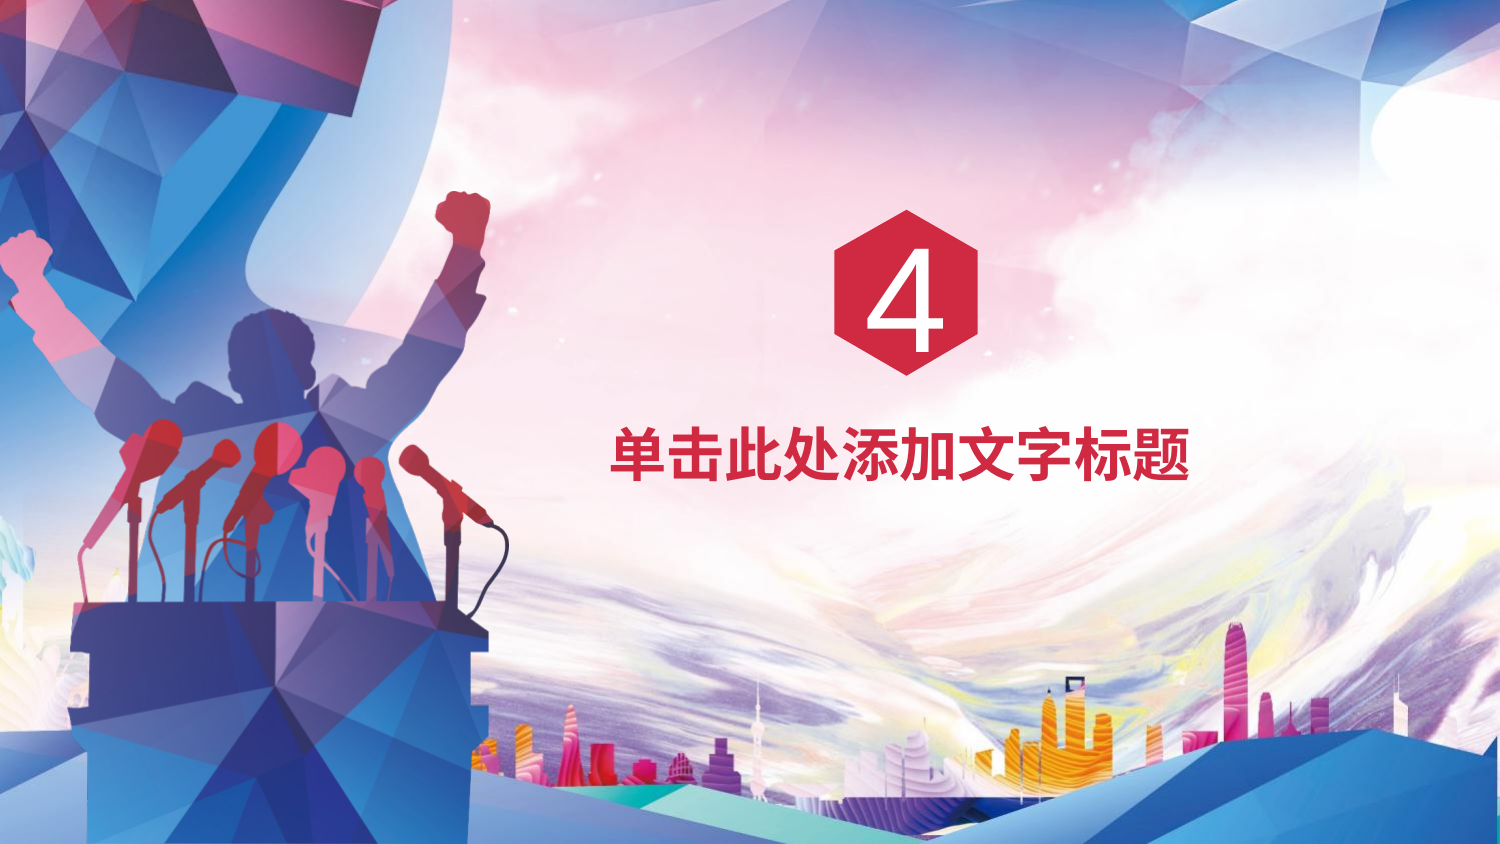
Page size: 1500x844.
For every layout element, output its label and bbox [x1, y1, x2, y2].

text_box [0, 0, 1500, 844]
